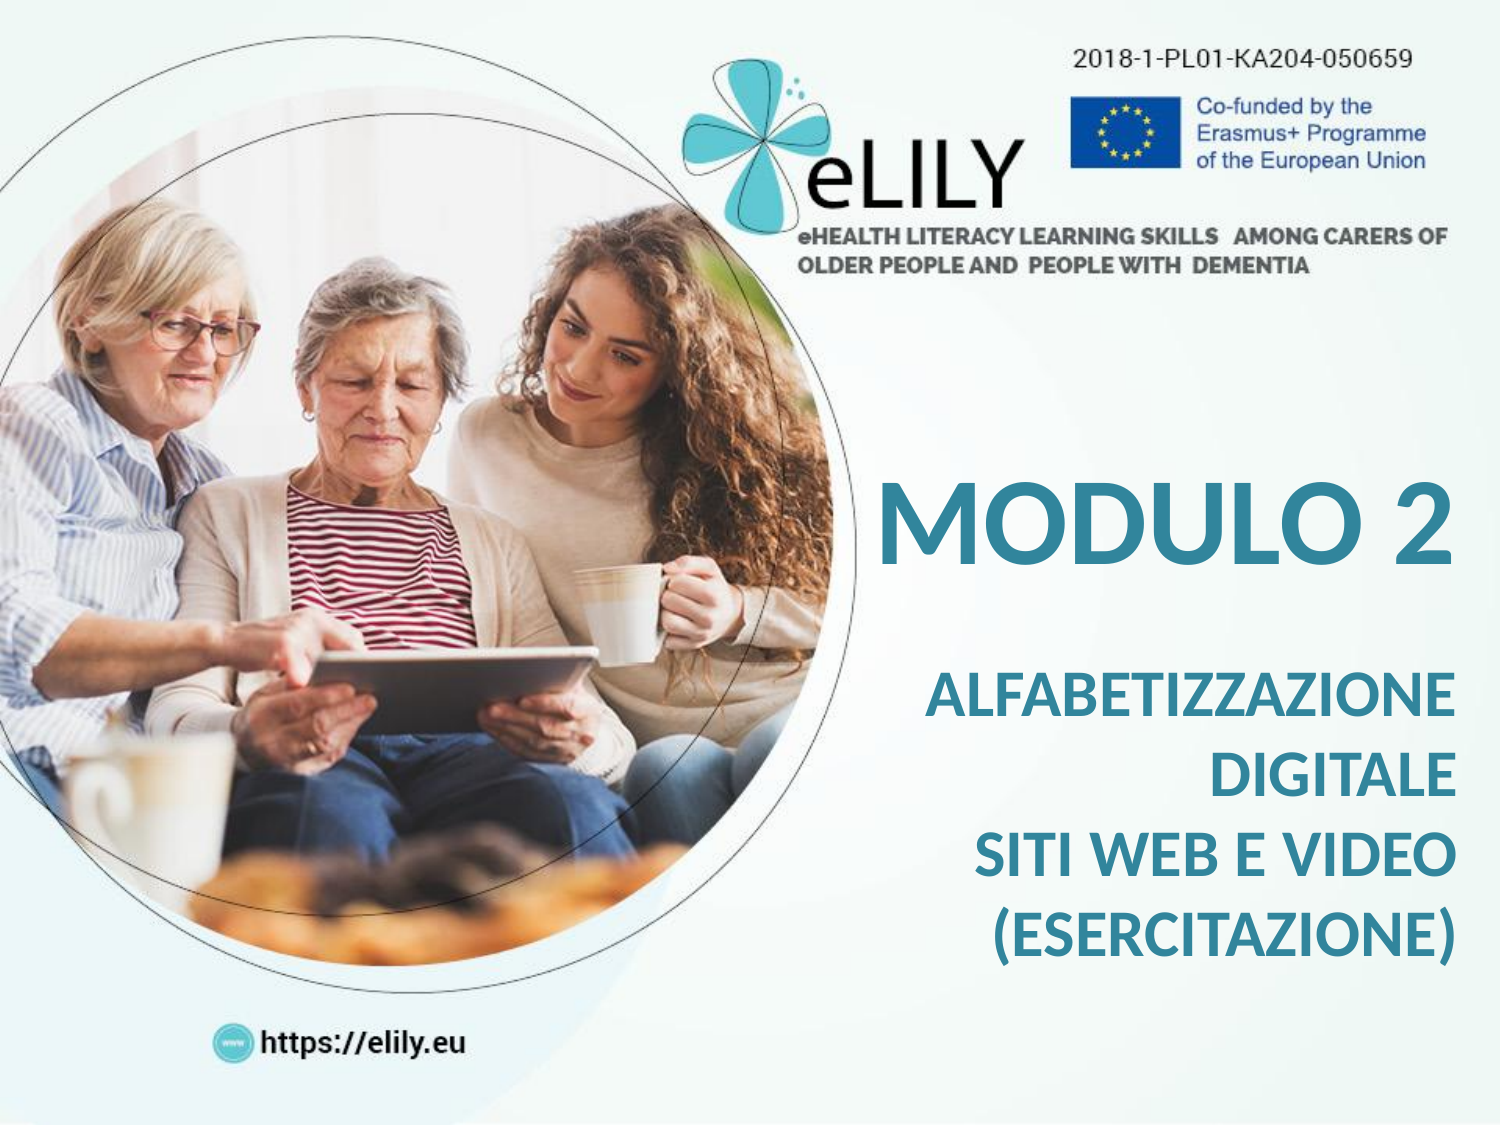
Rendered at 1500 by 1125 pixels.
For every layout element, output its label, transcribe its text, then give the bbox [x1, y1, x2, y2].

text_box MODULO 2 [859, 432, 1471, 562]
picture [0, 0, 1500, 1125]
text_box ALFABETIZZAZIONE DIGITALE Siti web e video (esercitazione) [722, 562, 1473, 977]
